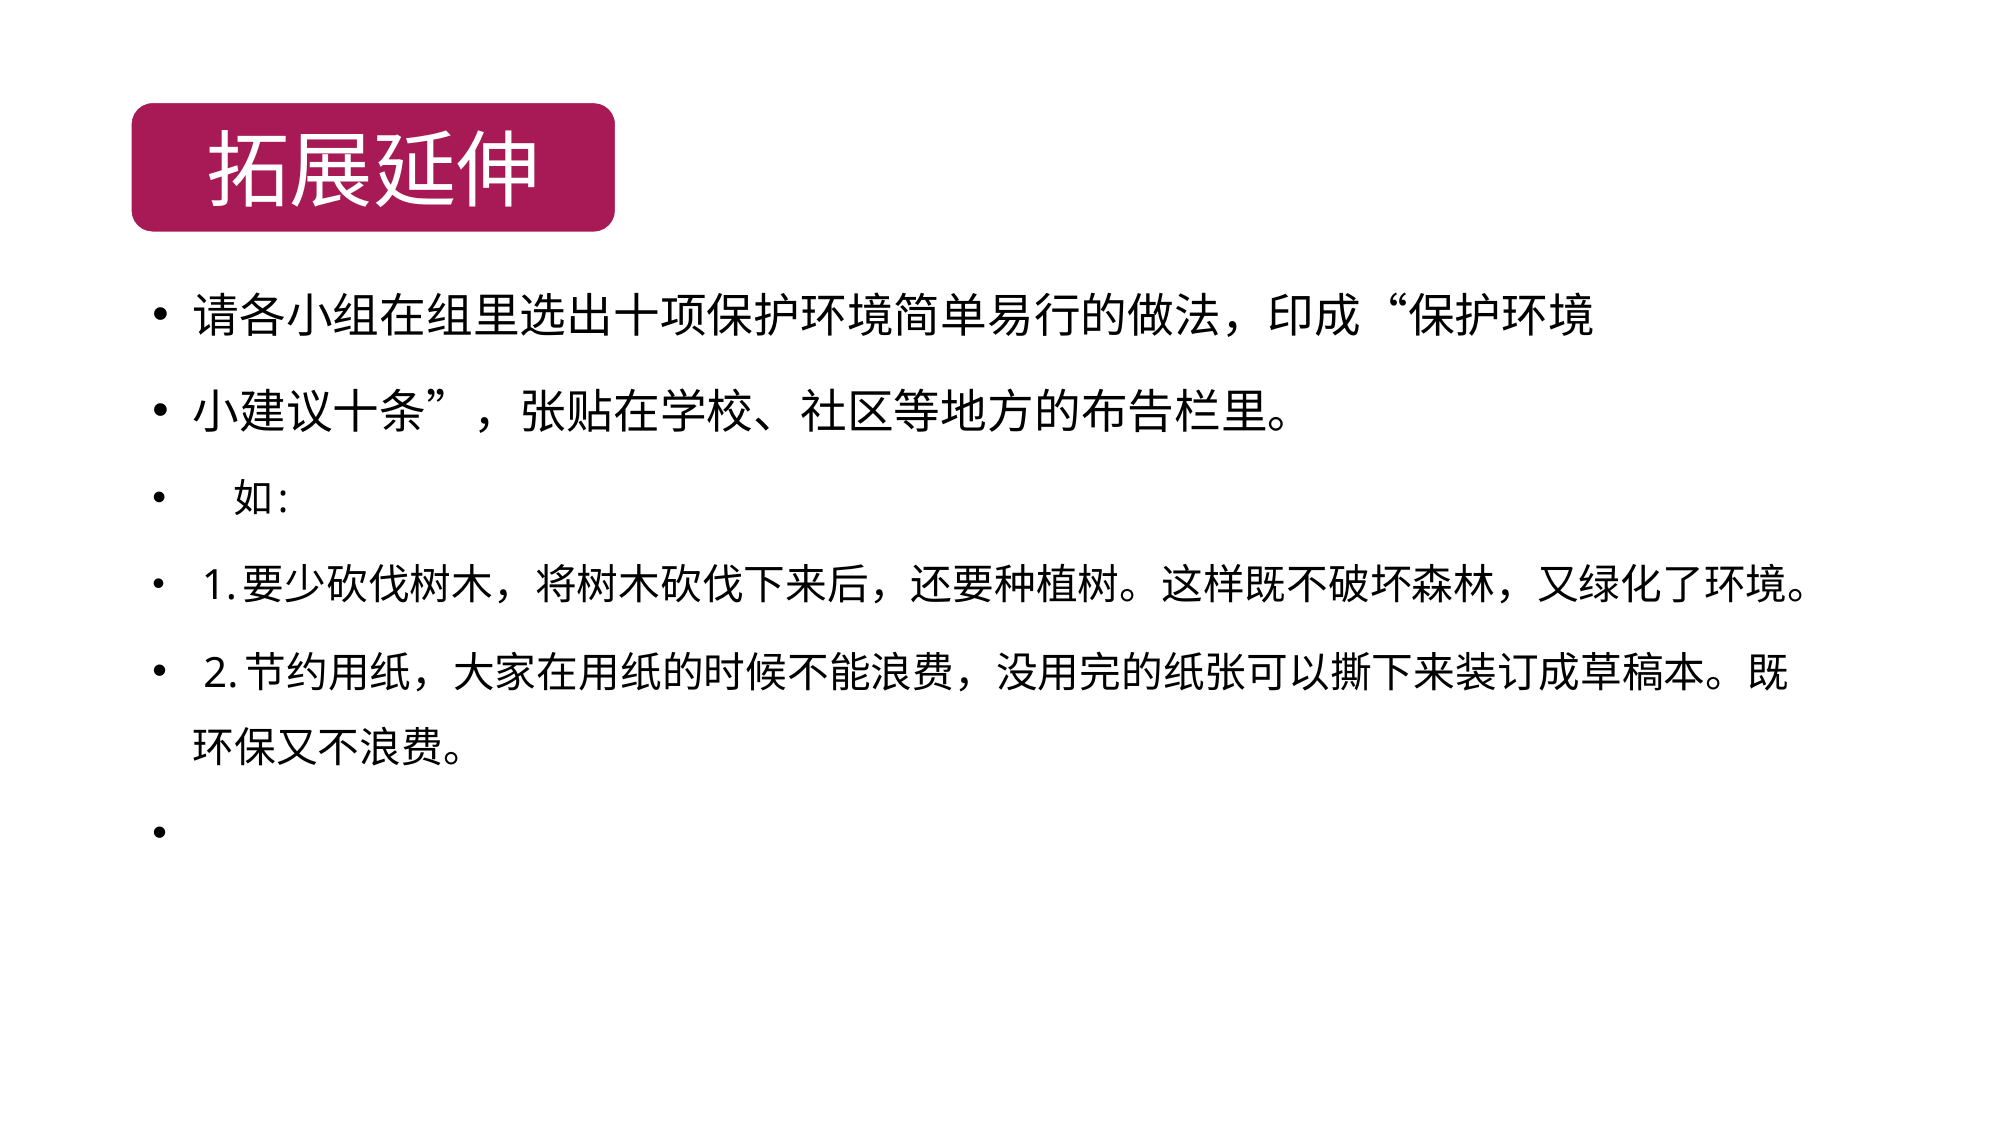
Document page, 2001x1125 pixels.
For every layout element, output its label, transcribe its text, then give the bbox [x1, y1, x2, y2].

text_box 拓展延伸 [130, 102, 616, 233]
list 请各小组在组里选出十项保护环境简单易行的做法，印成“保护环境 小建议十条”，张贴在学校、社区等地方的布告栏里。 如: 1.要少砍伐树木，将树木砍伐下来后，还要种植树。这样既不破坏森林，又绿化了环境。 2.节约用纸，大家在用纸的时候不能浪费，没用完的纸张可以撕下来装订成草稿本。既环保又不浪费。 [137, 249, 1828, 930]
